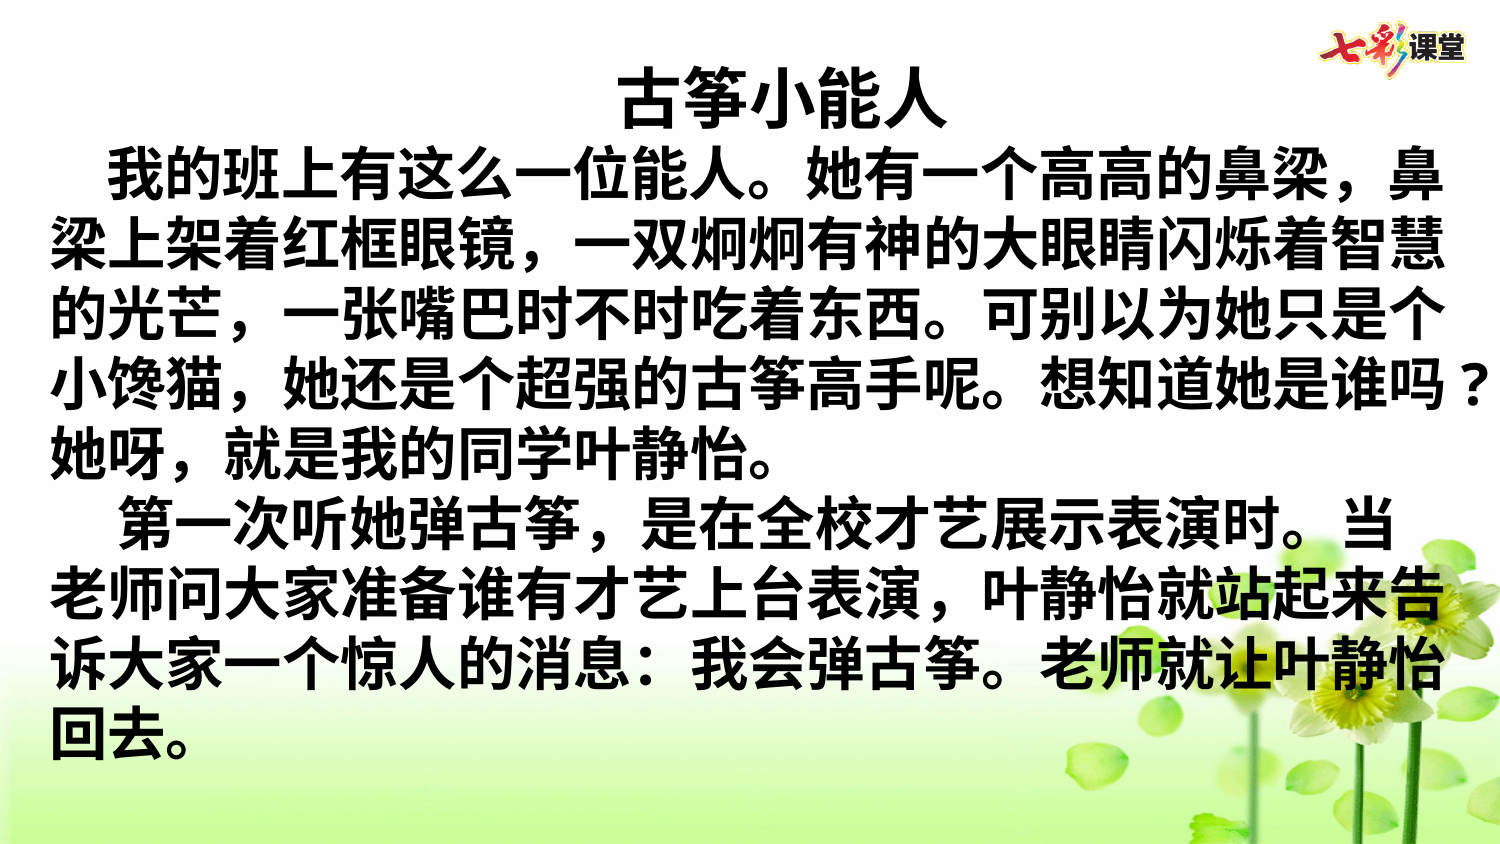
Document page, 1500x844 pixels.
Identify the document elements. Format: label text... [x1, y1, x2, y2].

picture [0, 0, 1500, 844]
text_box 古筝小能人 我的班上有这么一位能人。她有一个高高的鼻梁，鼻梁上架着红框眼镜，一双炯炯有神的大眼睛闪烁着智慧的光芒，一张嘴巴时不时吃着东西。可别以为她只是个小馋猫，她还是个超强的古筝高手呢。想知道她是谁吗?她呀，就是我的同学叶静怡。 第一次听她弹古筝，是在全校才艺展示表演时。当老师问大家准备谁有才艺上台表演，叶静怡就站起来告诉大家一个惊人的消息：我会弹古筝。老师就让叶静怡回去。 [34, 49, 1466, 844]
